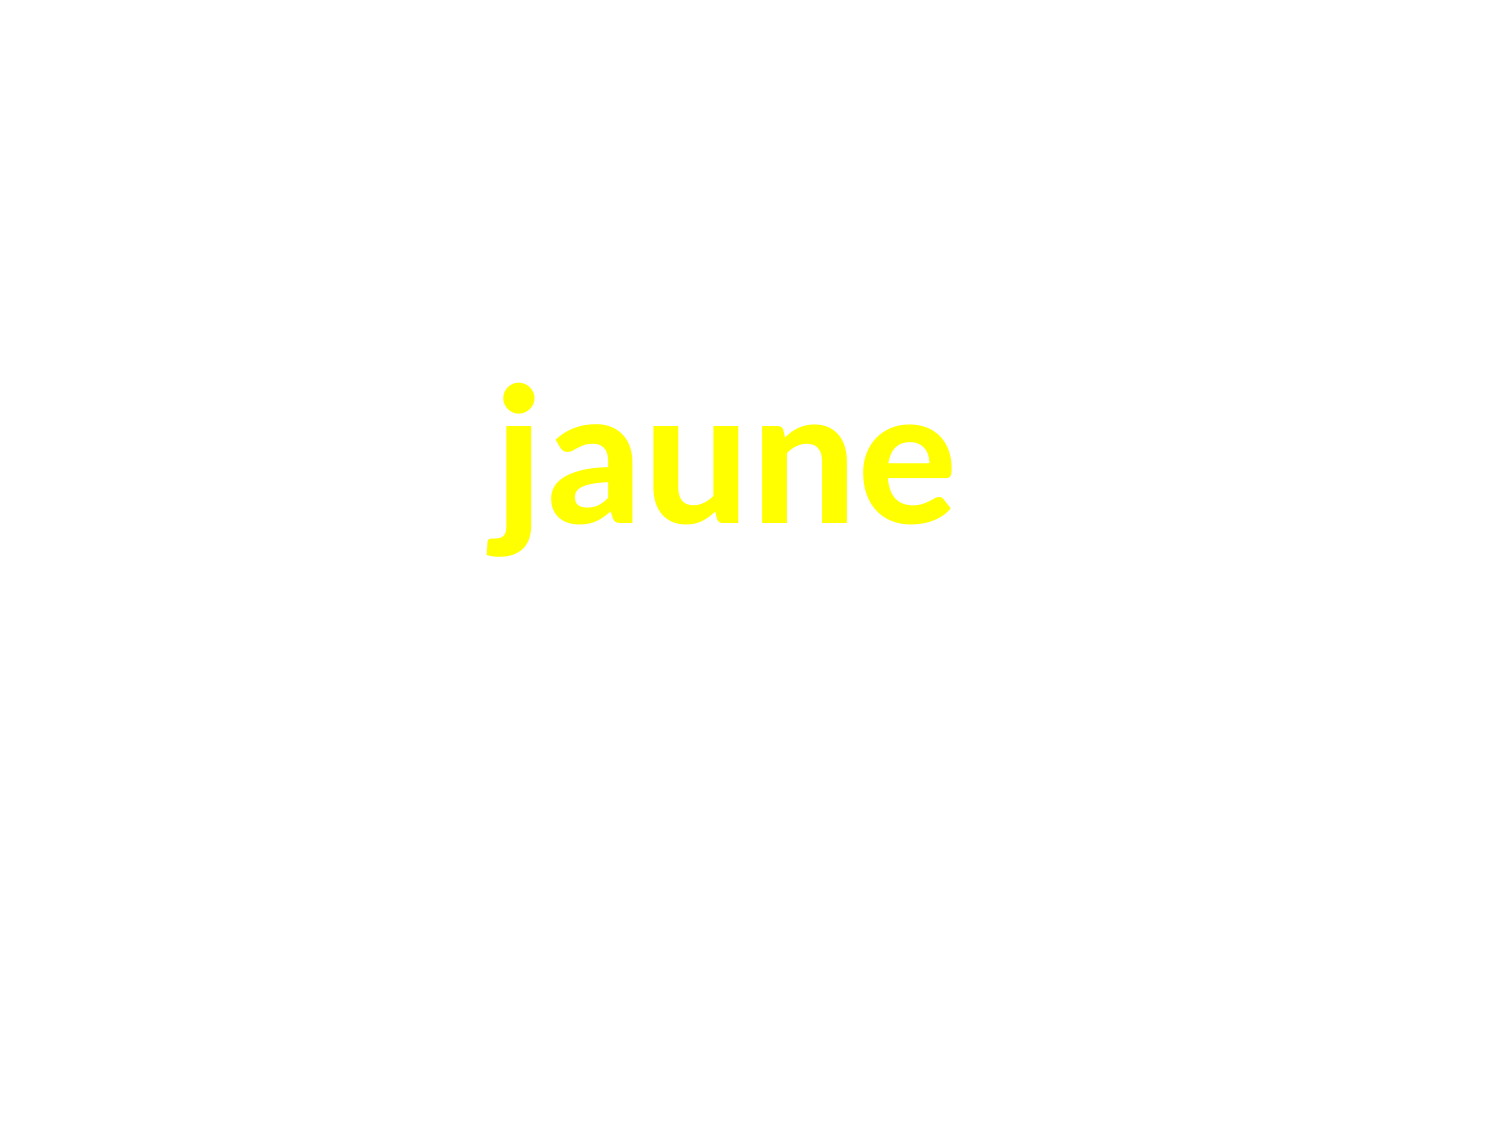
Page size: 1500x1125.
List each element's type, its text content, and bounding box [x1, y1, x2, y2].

text_box jaune [222, 316, 1231, 572]
